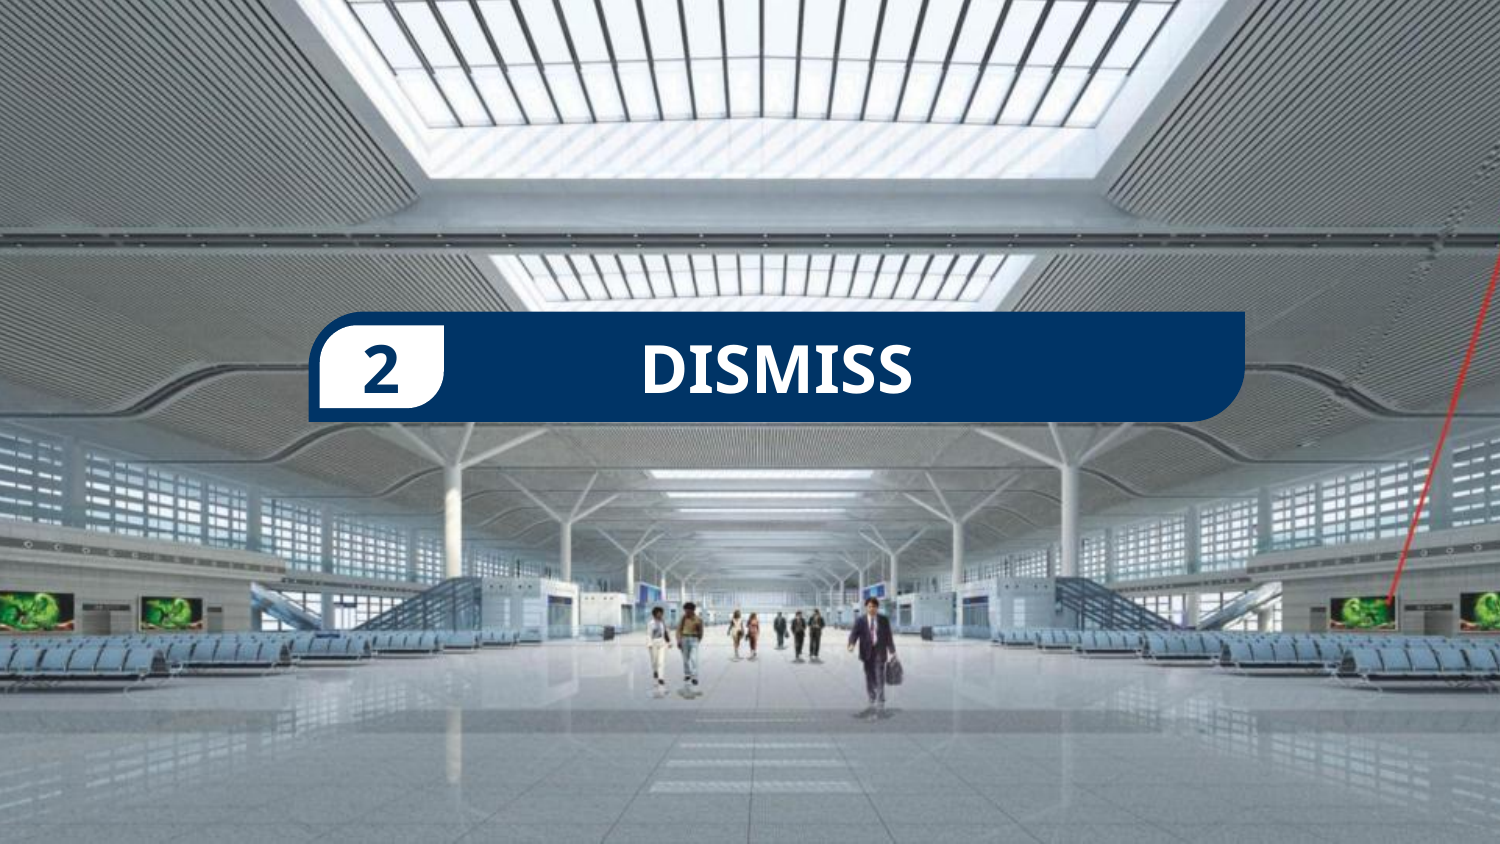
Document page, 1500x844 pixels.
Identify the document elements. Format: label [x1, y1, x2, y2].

picture [0, 0, 1500, 844]
text_box [308, 311, 1245, 422]
